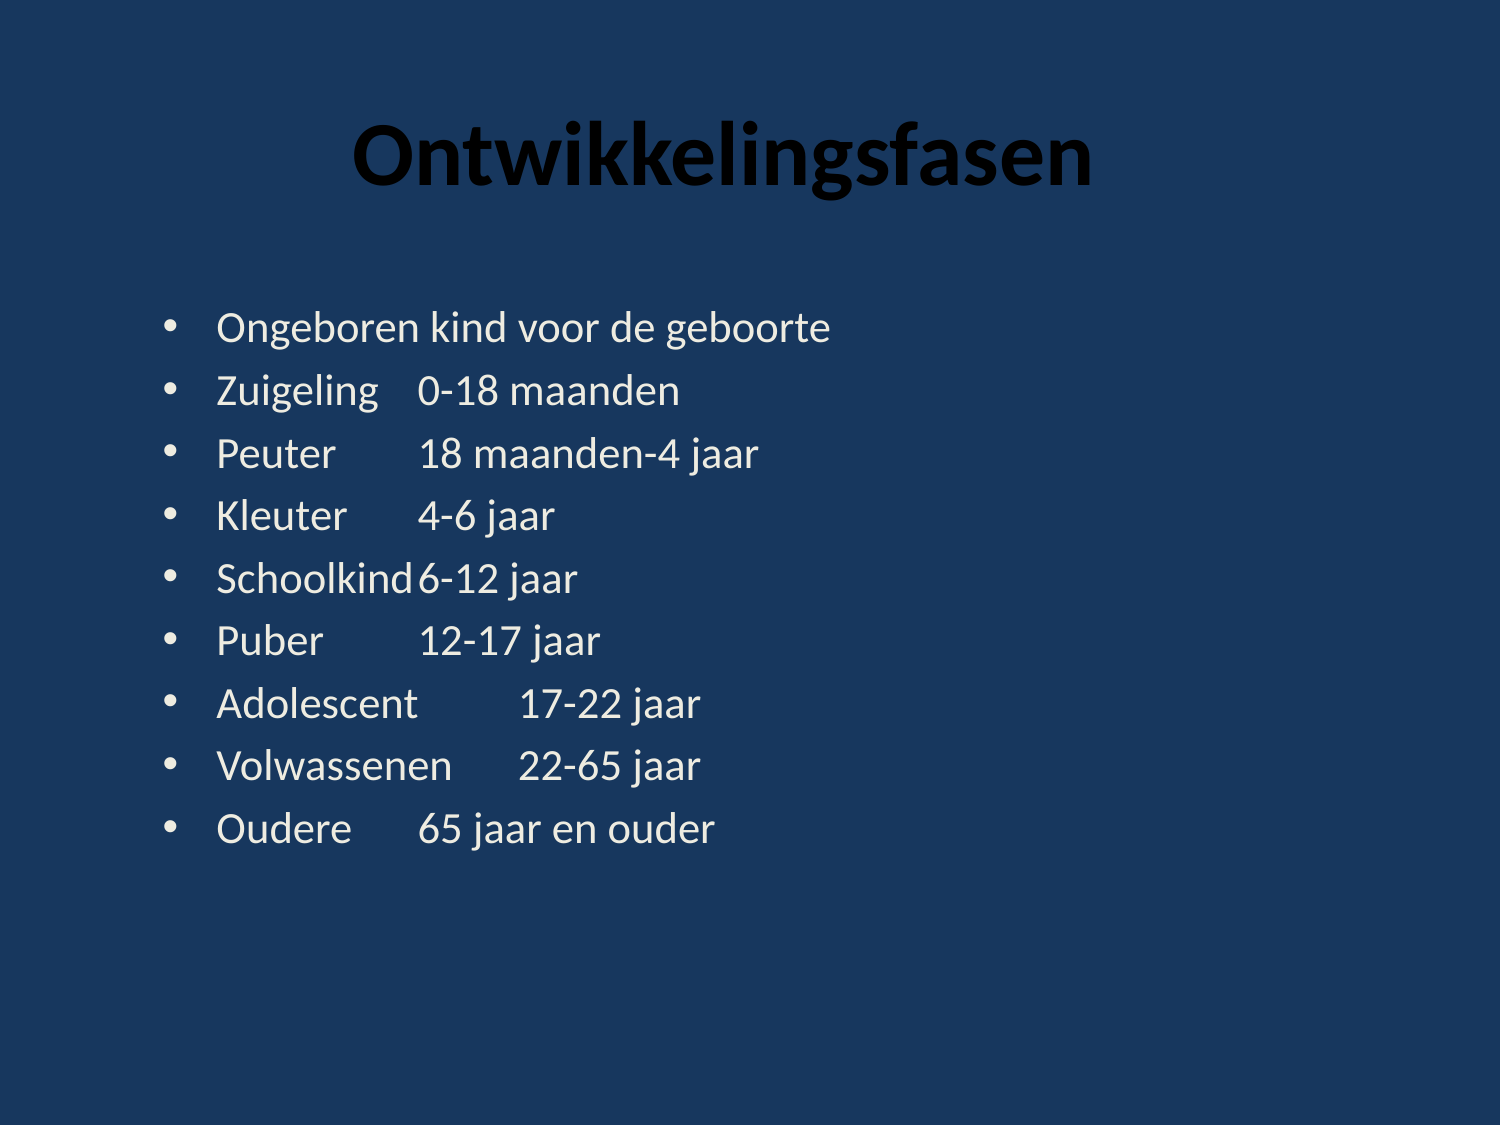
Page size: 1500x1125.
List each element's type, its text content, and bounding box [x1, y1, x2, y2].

list Ongeboren kind voor de geboorte Zuigeling 0-18 maanden Peuter 18 maanden-4 jaar Kleuter 4-6 jaar Schoolkind 6-12 jaar Puber 12-17 jaar Adolescent 17-22 jaar Volwassenen 22-65 jaar Oudere 65 jaar en ouder [147, 290, 987, 872]
title Ontwikkelingsfasen [123, 54, 1324, 244]
